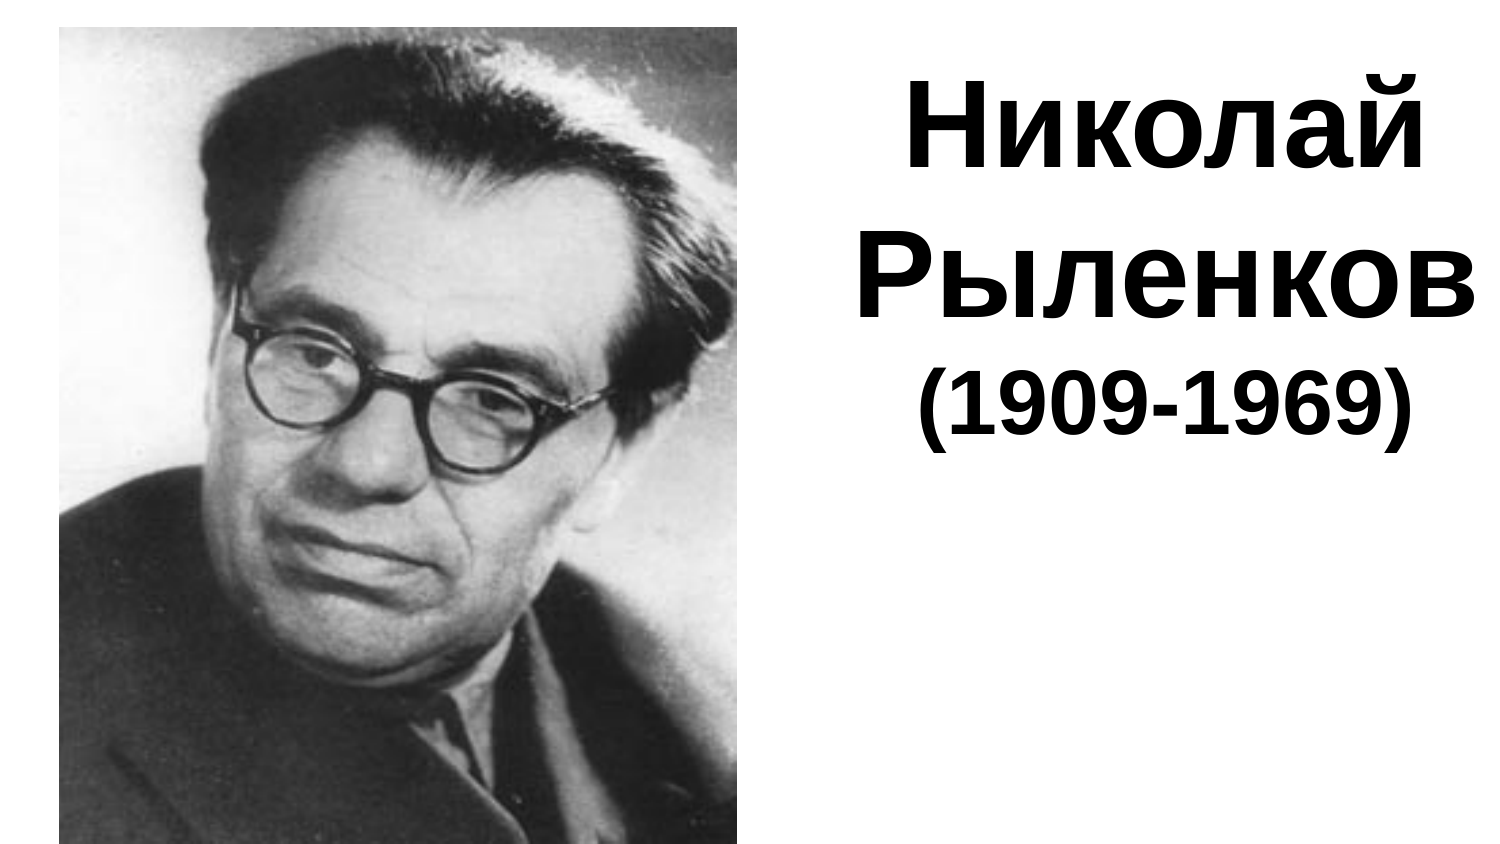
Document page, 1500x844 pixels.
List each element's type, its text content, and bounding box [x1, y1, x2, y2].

text_box Николай Рыленков (1909-1969) [832, 27, 1500, 812]
picture [58, 27, 737, 844]
